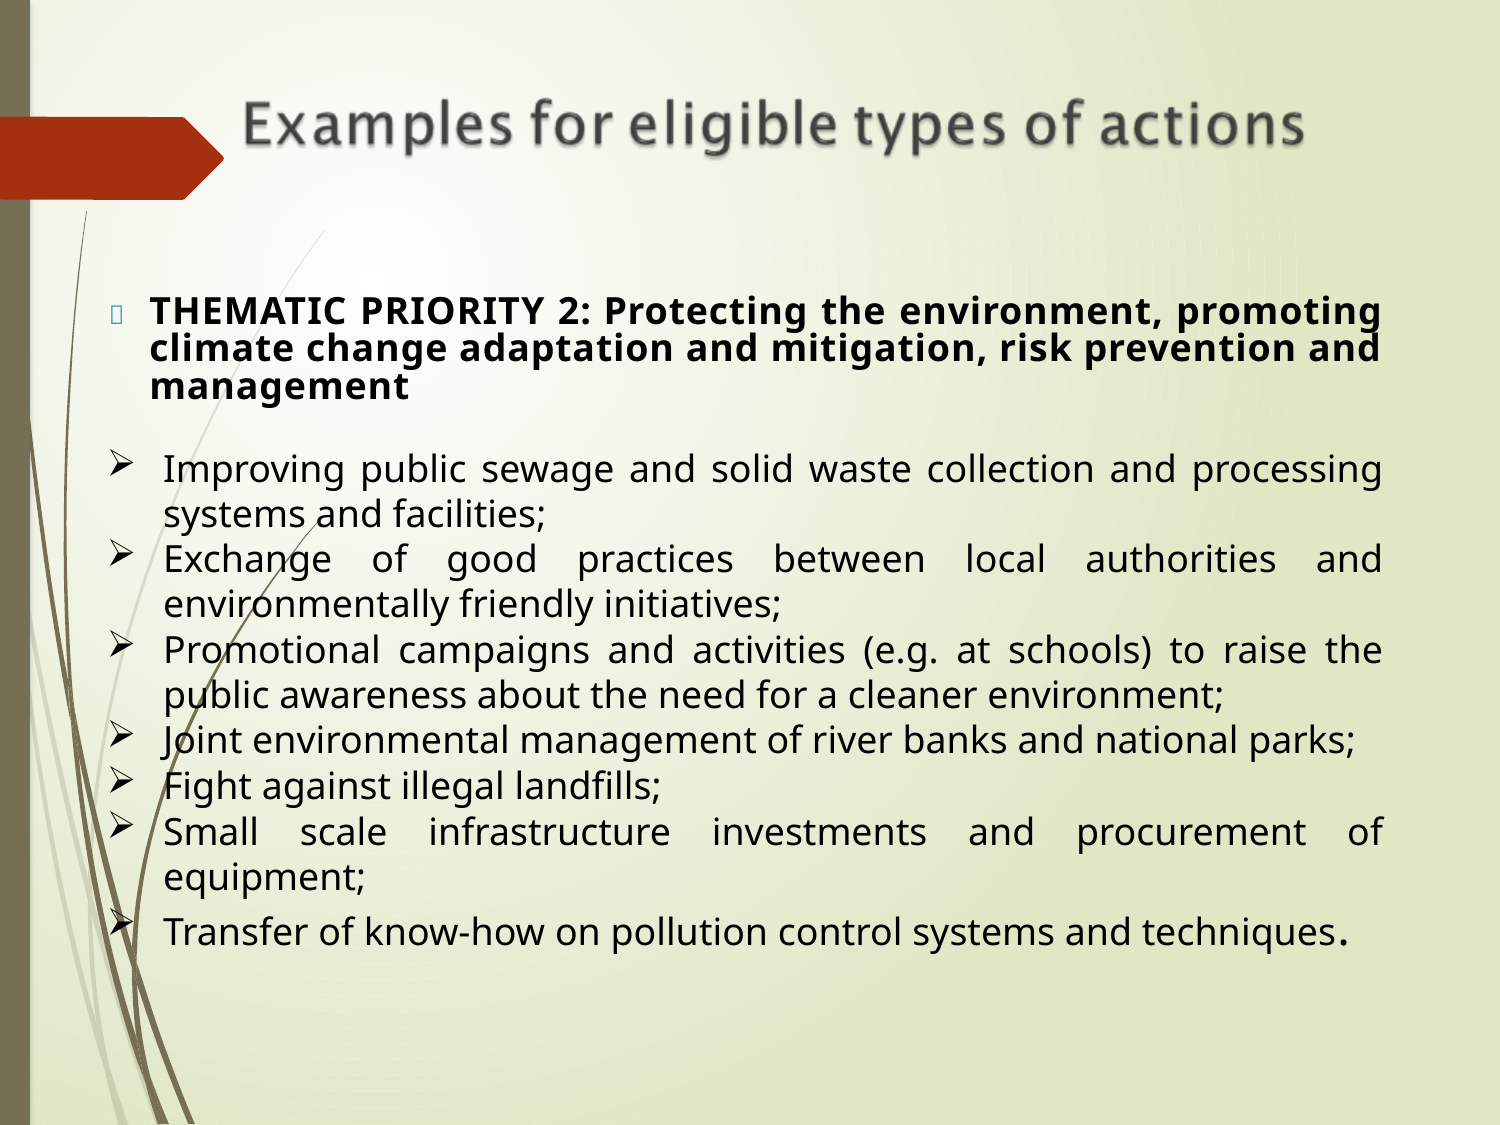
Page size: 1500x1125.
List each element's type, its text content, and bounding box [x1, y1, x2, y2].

text_box [200, 73, 1369, 175]
text_box  THEMATIC PRIORITY 2: Protecting the environment, promoting climate change adaptation and mitigation, risk prevention and management Improving public sewage and solid waste collection and processing systems and facilities; Exchange of good practices between local authorities and environmentally friendly initiatives; Promotional campaigns and activities (e.g. at schools) to raise the public awareness about the need for a cleaner environment; Joint environmental management of river banks and national parks; Fight against illegal landfills; Small scale infrastructure investments and procurement of equipment; Transfer of know-how on pollution control systems and techniques. [106, 294, 1385, 955]
